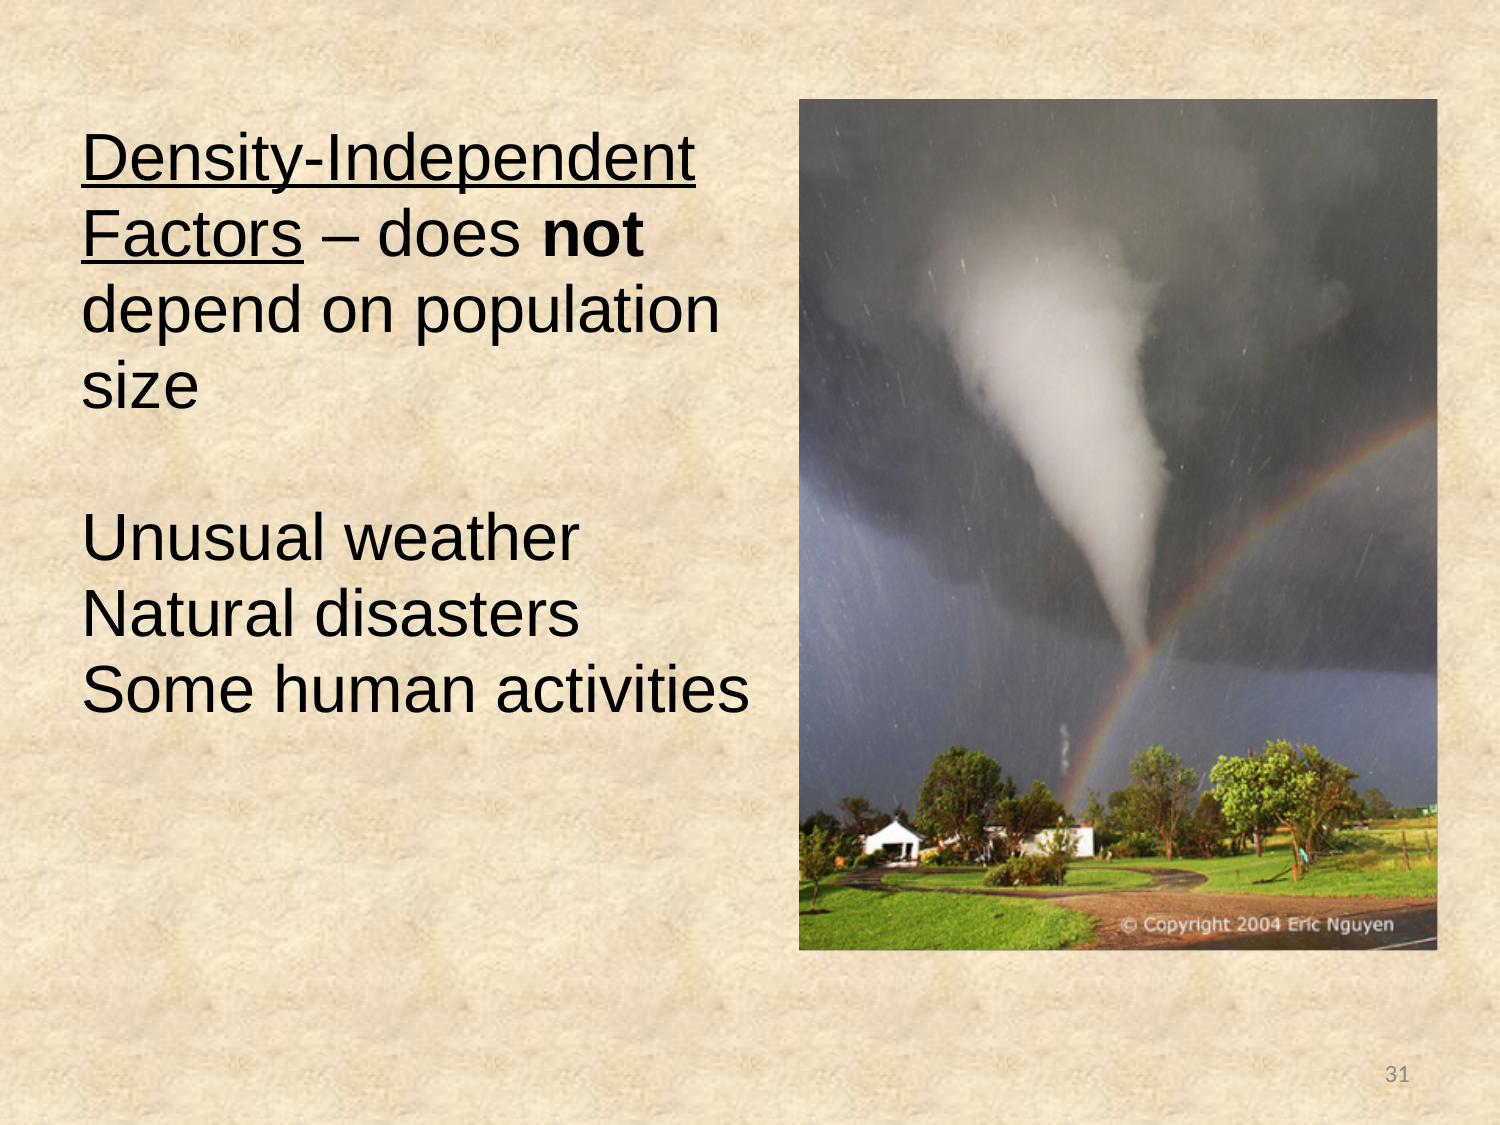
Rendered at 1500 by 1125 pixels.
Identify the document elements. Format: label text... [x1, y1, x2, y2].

text_box Density-Independent Factors – does not depend on population size Unusual weather Natural disasters Some human activities [81, 119, 769, 728]
slide_number 31 [1074, 1042, 1425, 1103]
picture [799, 99, 1440, 952]
